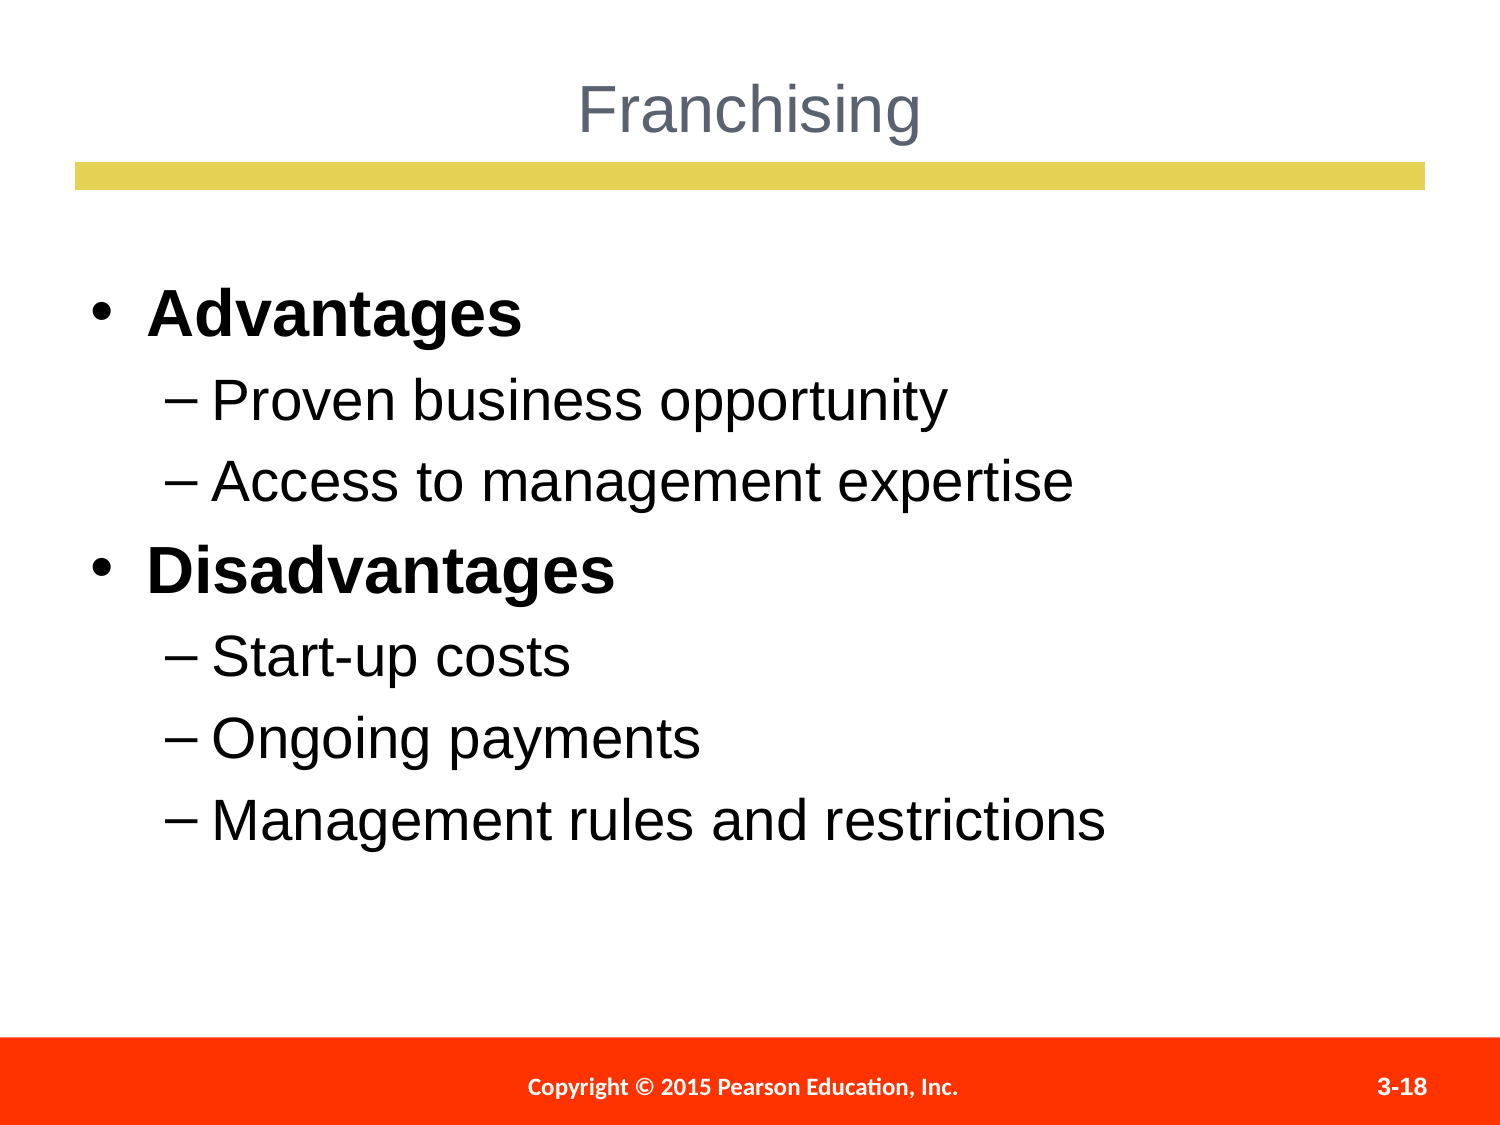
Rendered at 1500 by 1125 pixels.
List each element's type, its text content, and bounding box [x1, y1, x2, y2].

title Franchising [74, 12, 1426, 201]
list Advantages Proven business opportunity Access to management expertise Disadvantages Start-up costs Ongoing payments Management rules and restrictions [74, 262, 1426, 1006]
